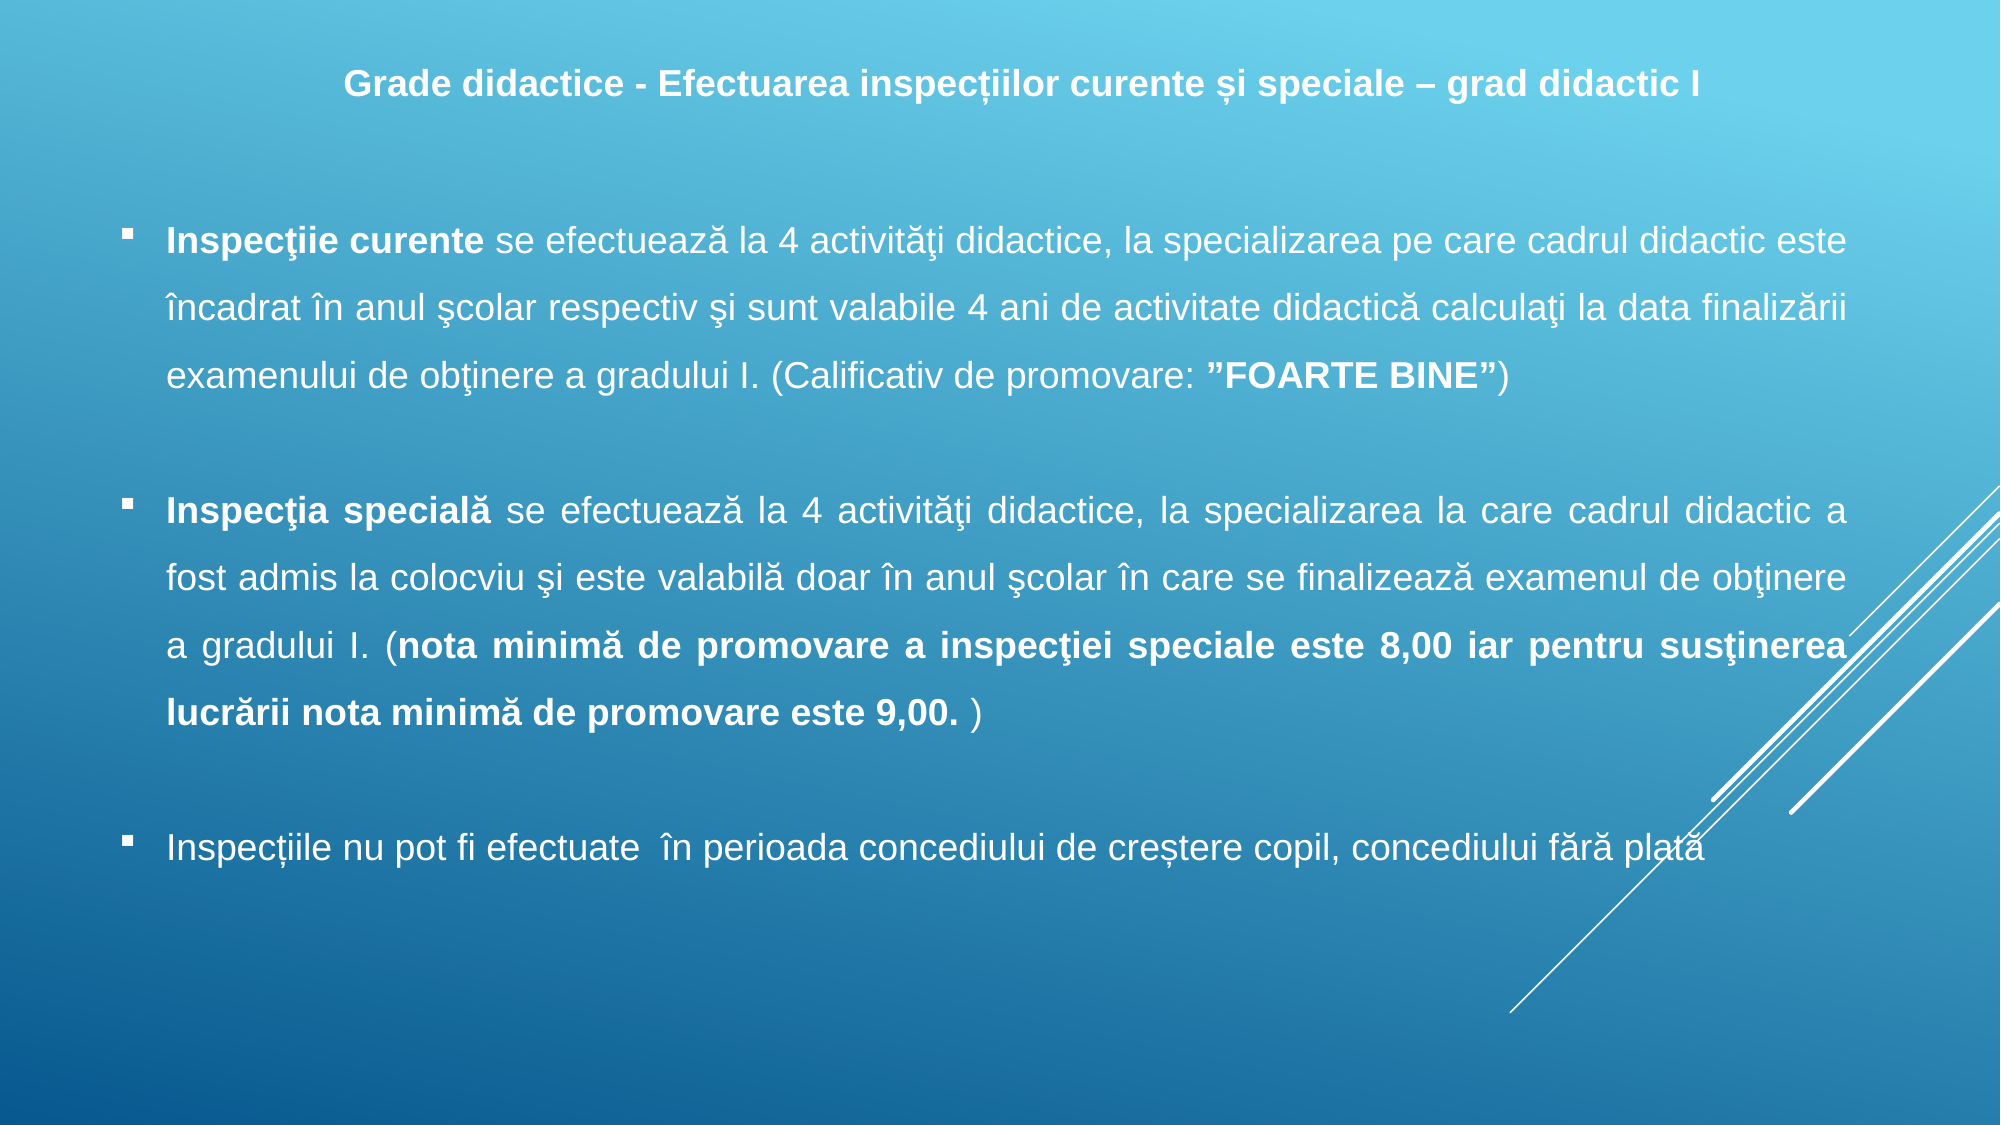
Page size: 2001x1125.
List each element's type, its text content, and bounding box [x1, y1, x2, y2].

text_box Inspecţiie curente se efectuează la 4 activităţi didactice, la specializarea pe care cadrul didactic este încadrat în anul şcolar respectiv şi sunt valabile 4 ani de activitate didactică calculaţi la data finalizării examenului de obţinere a gradului I. (Calificativ de promovare: ”FOARTE BINE”) Inspecţia specială se efectuează la 4 activităţi didactice, la specializarea la care cadrul didactic a fost admis la colocviu şi este valabilă doar în anul şcolar în care se finalizează examenul de obţinere a gradului I. (nota minimă de promovare a inspecţiei speciale este 8,00 iar pentru susţinerea lucrării nota minimă de promovare este 9,00. ) Inspecțiile nu pot fi efectuate în perioada concediului de creștere copil, concediului fără plată [104, 186, 1863, 1011]
text_box Grade didactice - Efectuarea inspecțiilor curente și speciale – grad didactic I [274, 51, 1771, 112]
